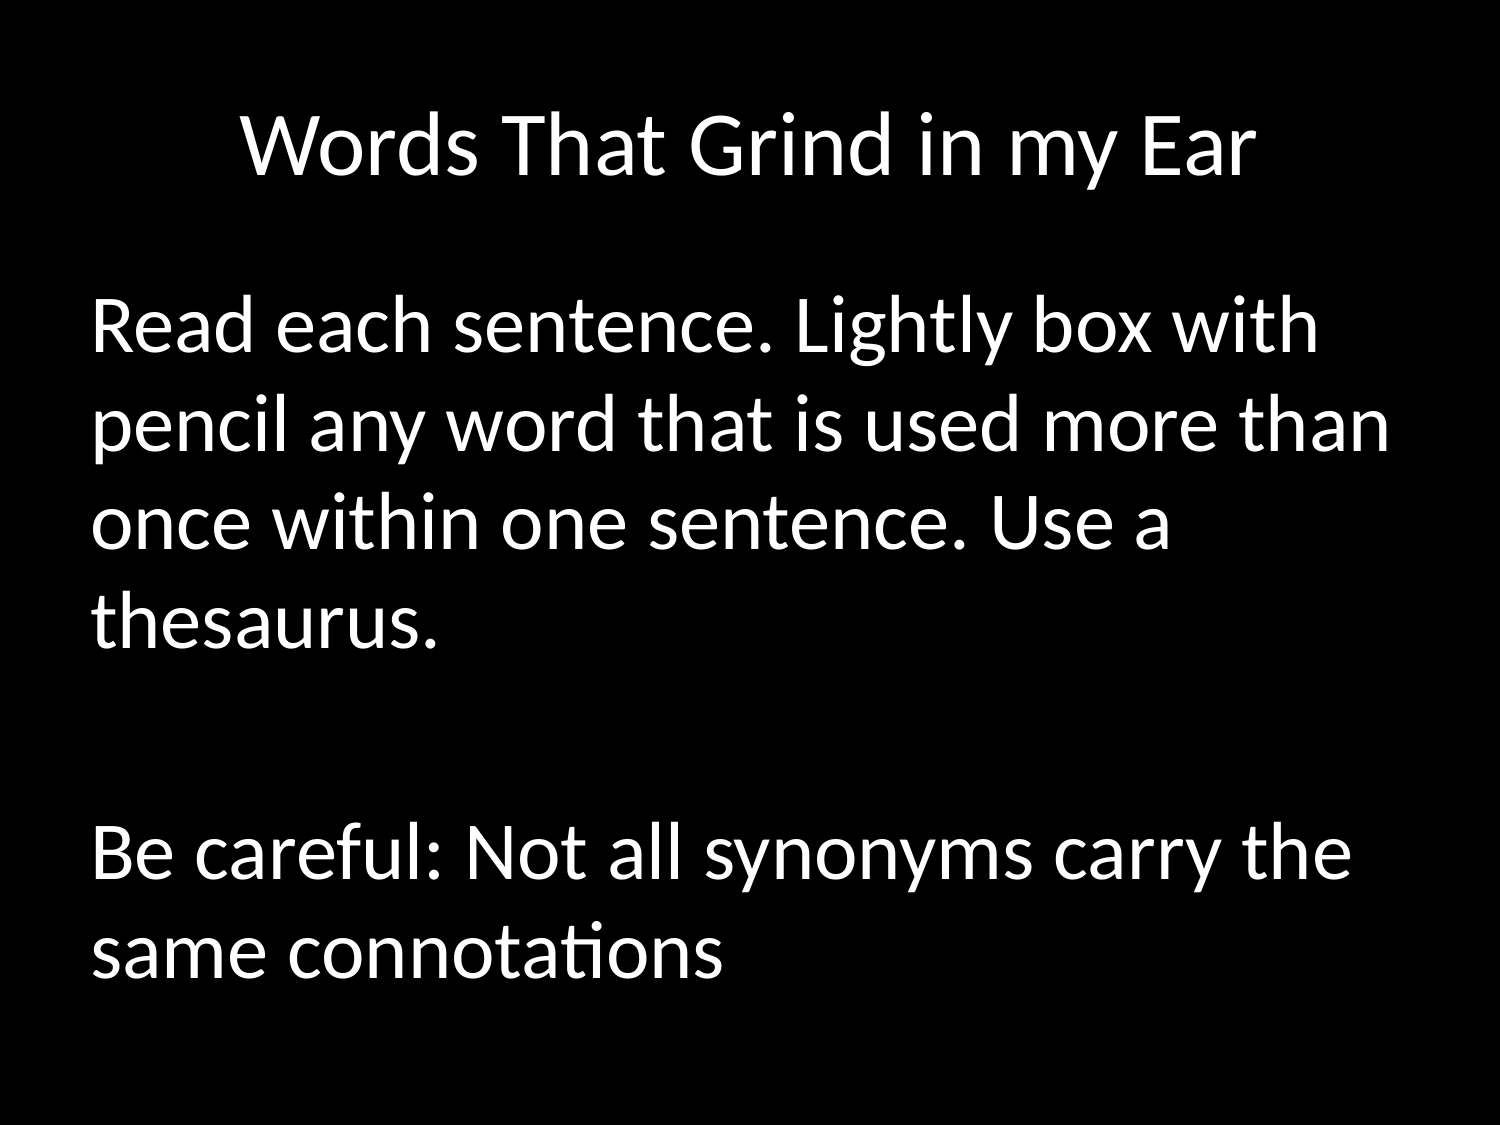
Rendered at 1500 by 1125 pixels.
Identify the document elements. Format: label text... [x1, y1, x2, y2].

title Words That Grind in my Ear [75, 45, 1425, 233]
list Read each sentence. Lightly box with pencil any word that is used more than once within one sentence. Use a thesaurus. Be careful: Not all synonyms carry the same connotations [75, 262, 1425, 1005]
